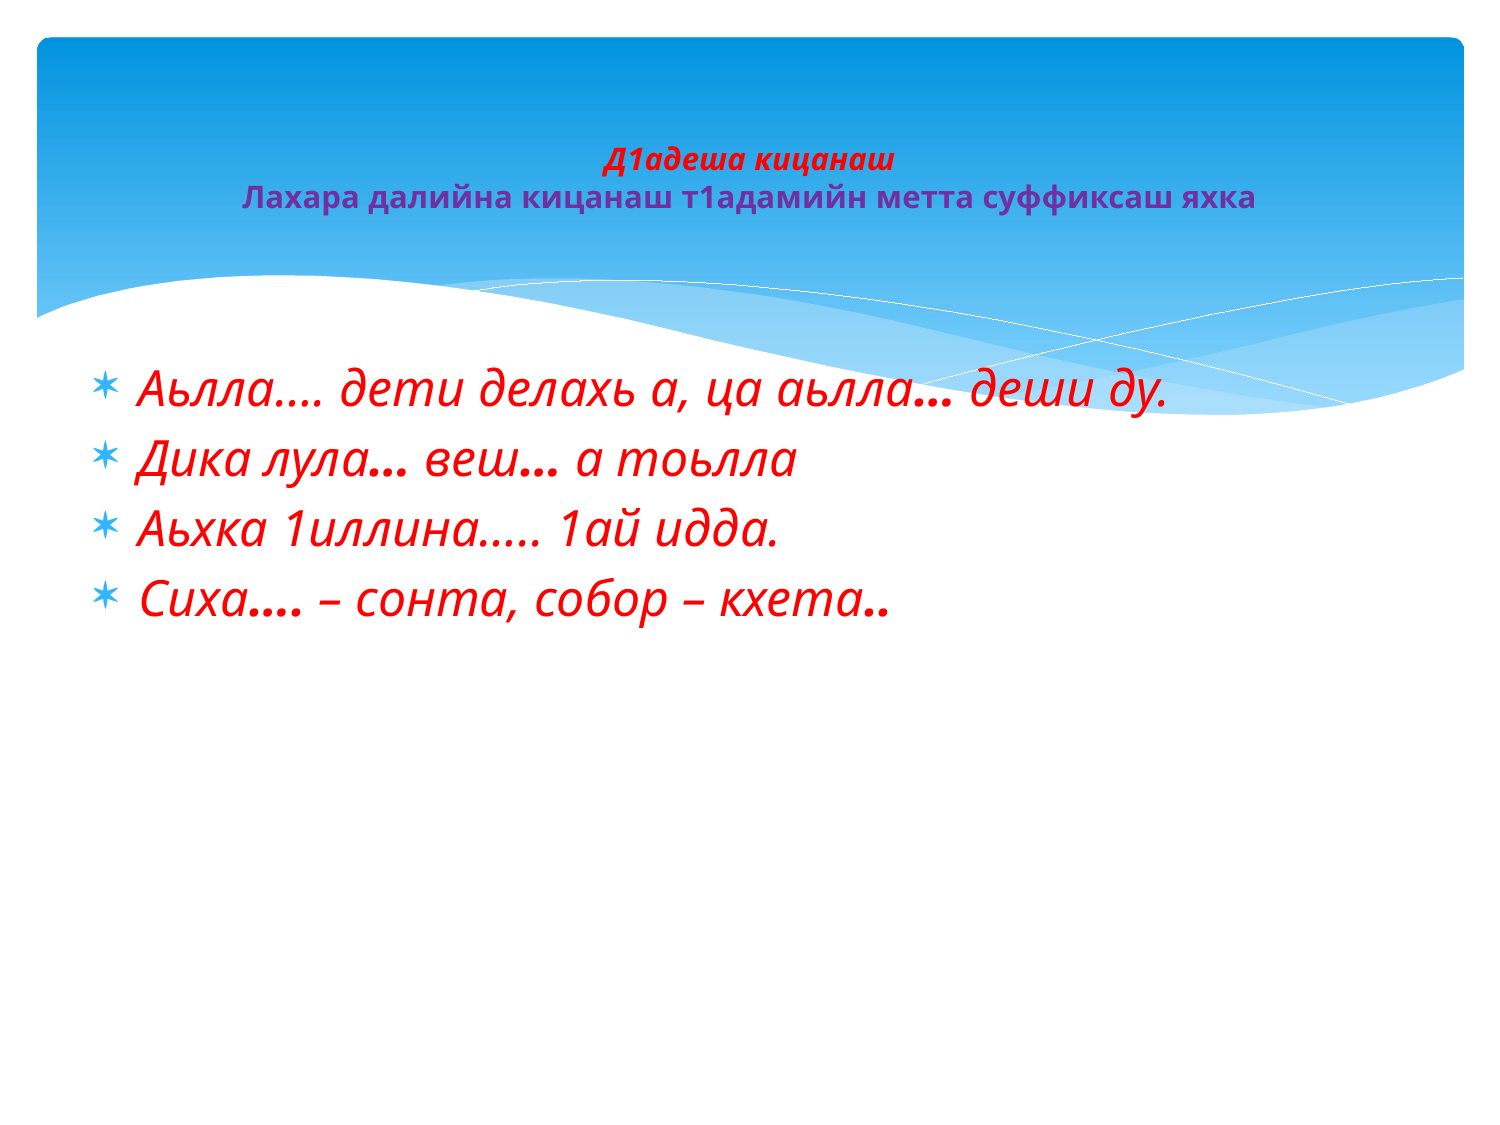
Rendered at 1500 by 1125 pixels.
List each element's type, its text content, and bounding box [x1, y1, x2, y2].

list Аьлла…. дети делахь а, ца аьлла… деши ду. Дика лула… веш… а тоьлла Аьхка 1иллина….. 1ай идда. Сиха…. – сонта, собор – кхета.. [78, 278, 1425, 1015]
title Д1адеша кицанаш Лахара далийна кицанаш т1адамийн метта суффиксаш яхка [75, 55, 1425, 261]
